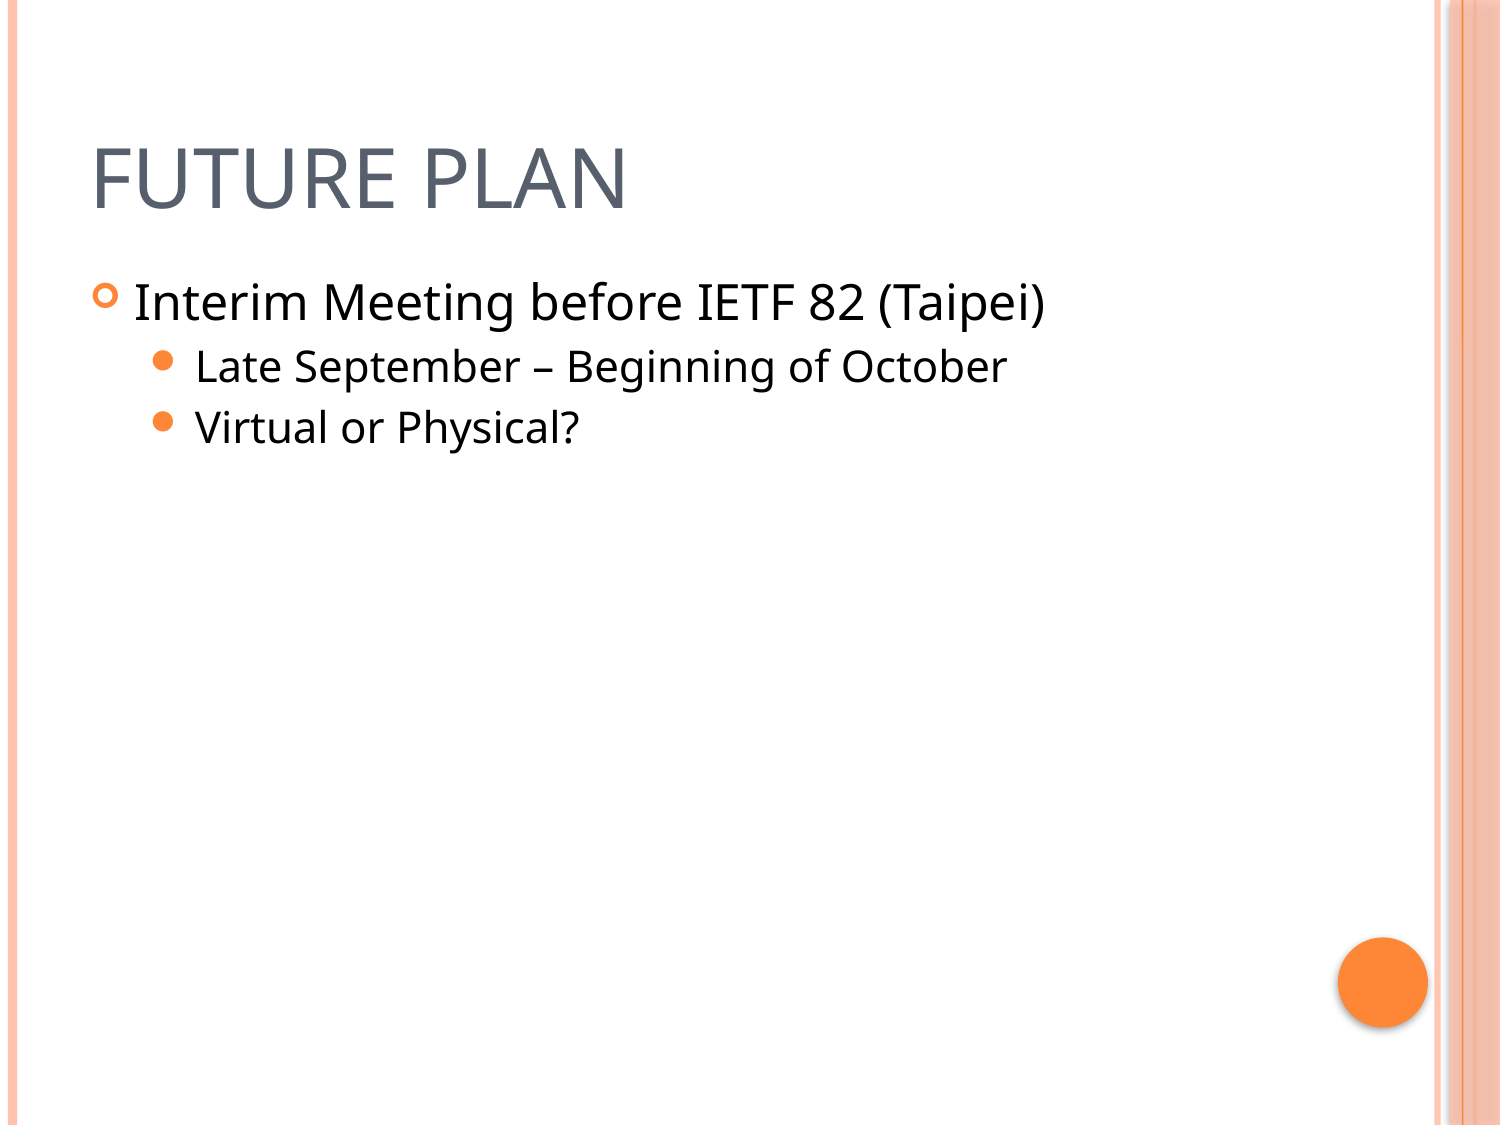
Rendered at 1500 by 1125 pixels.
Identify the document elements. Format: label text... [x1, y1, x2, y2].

title Future Plan [75, 45, 1300, 233]
list Interim Meeting before IETF 82 (Taipei) Late September – Beginning of October Virtual or Physical? [75, 262, 1300, 1062]
